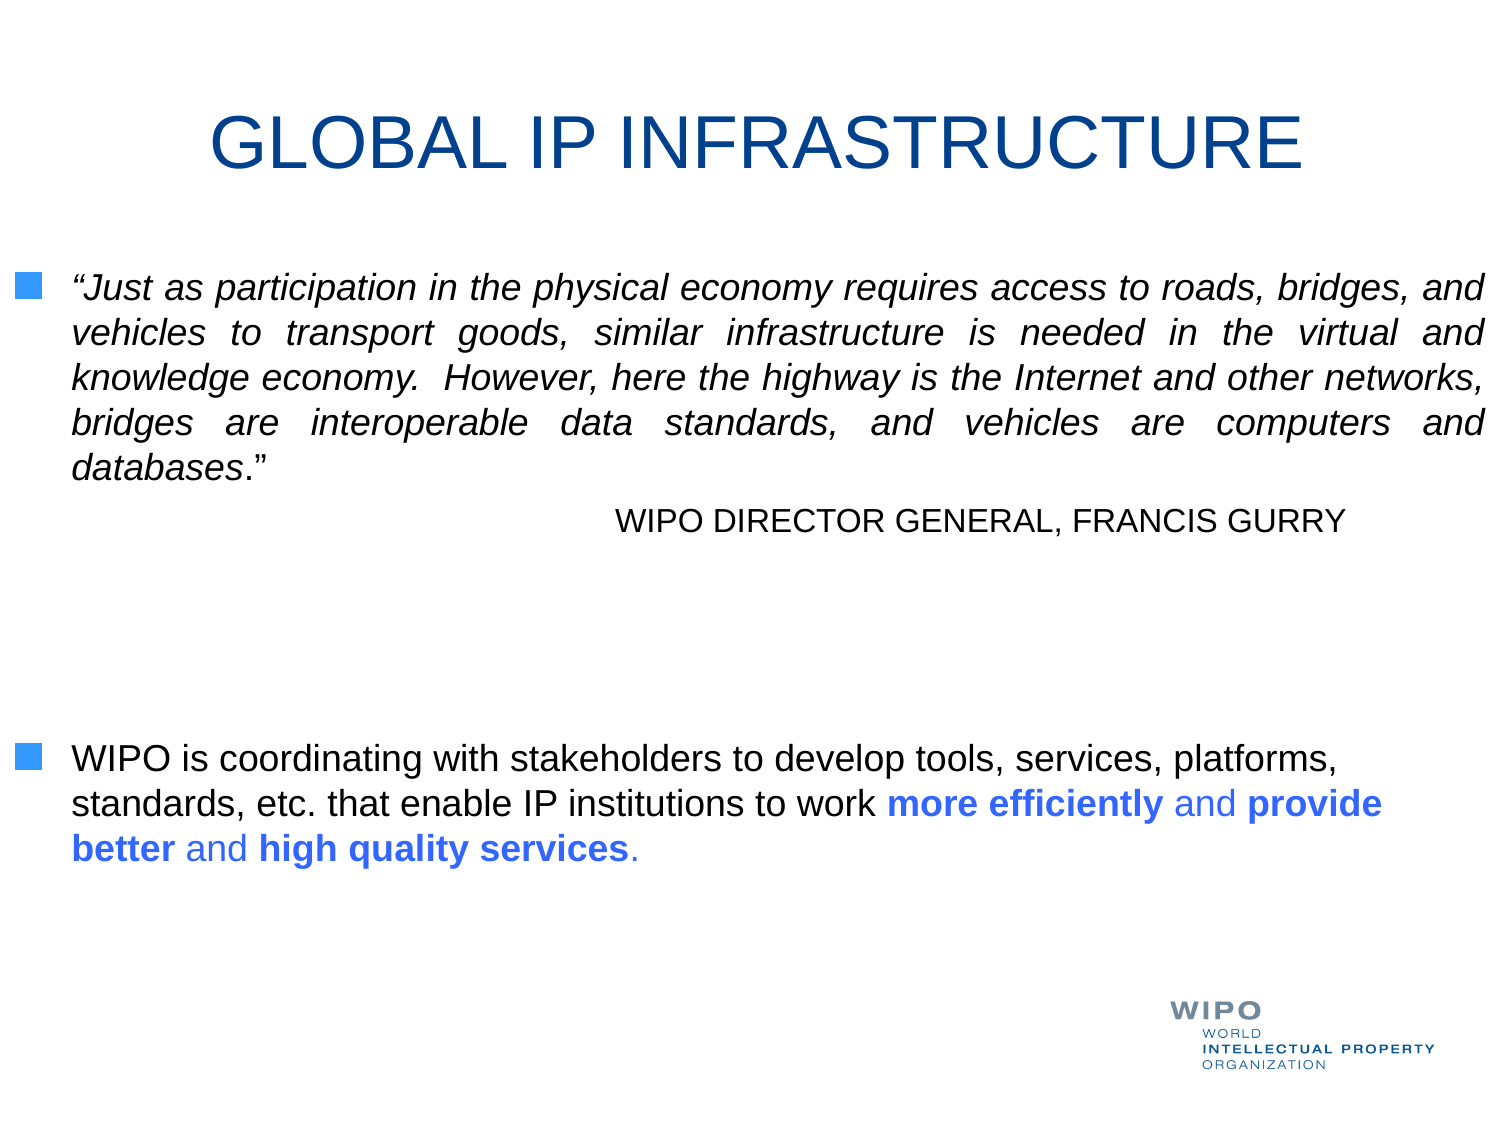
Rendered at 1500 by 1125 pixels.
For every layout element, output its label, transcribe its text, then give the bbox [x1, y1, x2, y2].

title GLOBAL IP INFRASTRUCTURE [194, 45, 1459, 233]
list “Just as participation in the physical economy requires access to roads, bridges, and vehicles to transport goods, similar infrastructure is needed in the virtual and knowledge economy. However, here the highway is the Internet and other networks, bridges are interoperable data standards, and vehicles are computers and databases.” WIPO DIRECTOR GENERAL, FRANCIS GURRY WIPO is coordinating with stakeholders to develop tools, services, platforms, standards, etc. that enable IP institutions to work more efficiently and provide better and high quality services. [0, 255, 1500, 1005]
picture [15, 743, 42, 770]
picture [0, 1005, 1500, 1125]
picture [15, 272, 42, 299]
picture [0, 0, 1500, 255]
